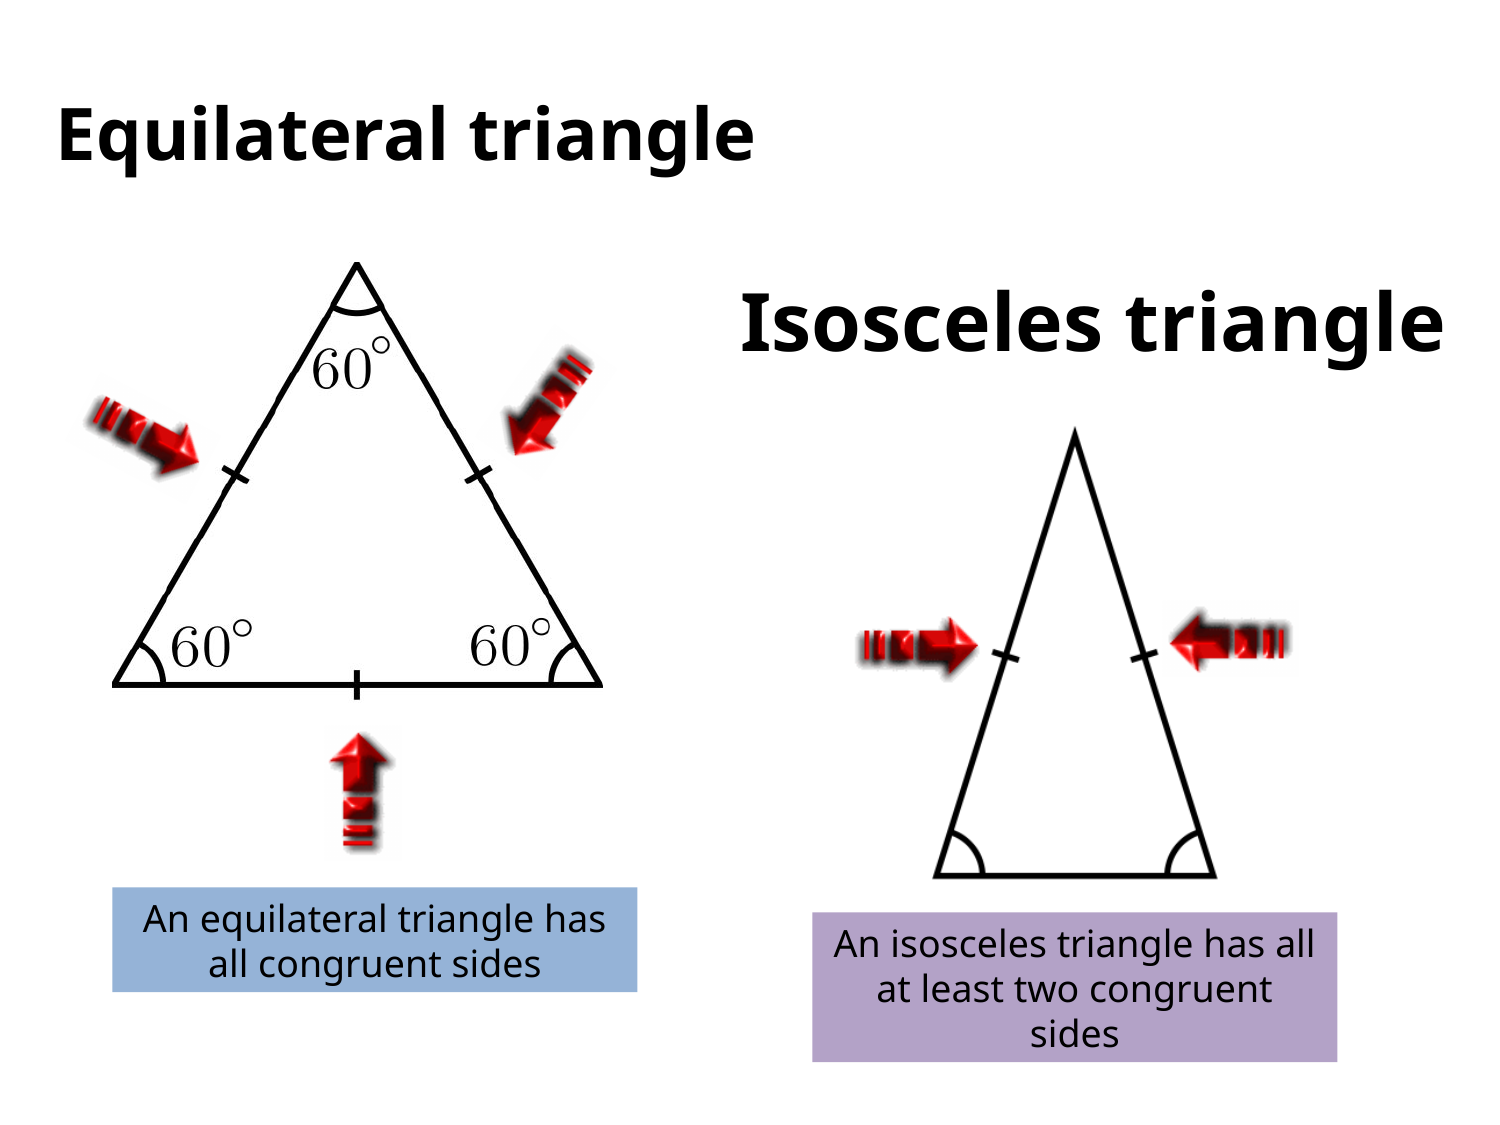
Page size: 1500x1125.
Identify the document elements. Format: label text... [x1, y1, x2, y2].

picture [295, 726, 432, 860]
text_box An equilateral triangle has all congruent sides [112, 887, 638, 993]
text_box An isosceles triangle has all at least two congruent sides [812, 912, 1338, 1063]
picture [849, 424, 1299, 888]
picture [67, 262, 616, 705]
text_box Isosceles triangle [724, 224, 1463, 413]
title Equilateral triangle [37, 37, 775, 225]
